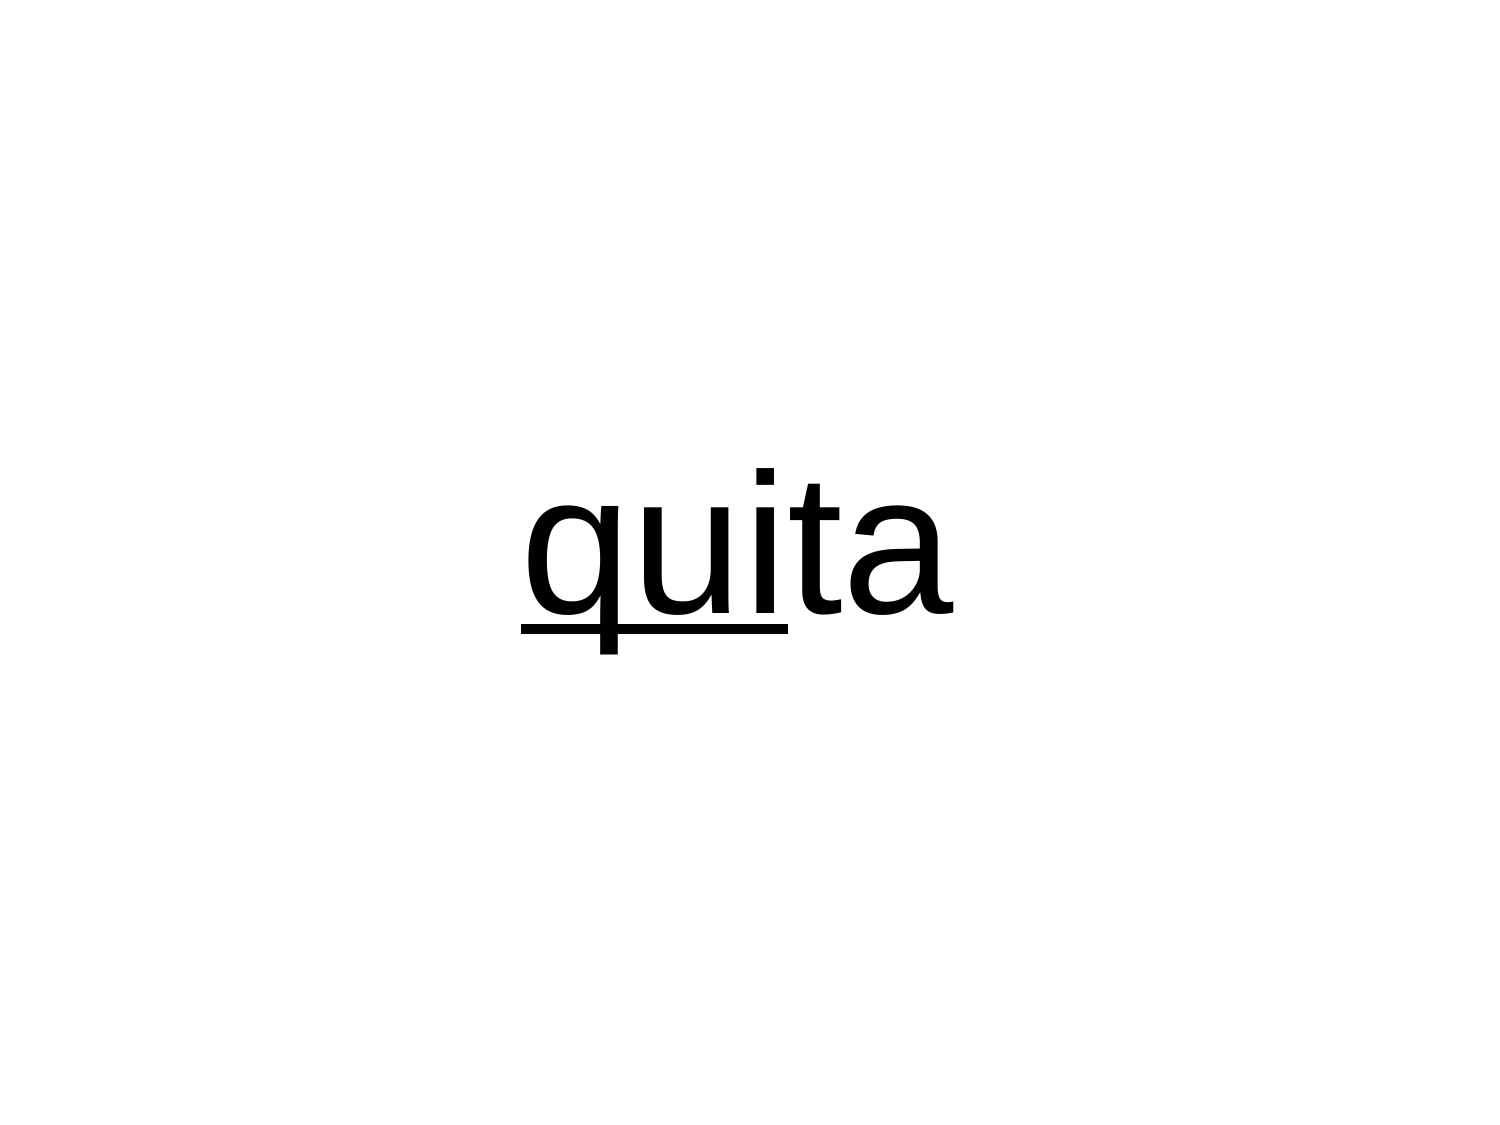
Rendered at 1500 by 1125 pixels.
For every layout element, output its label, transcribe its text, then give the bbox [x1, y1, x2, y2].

title quita [99, 412, 1375, 654]
